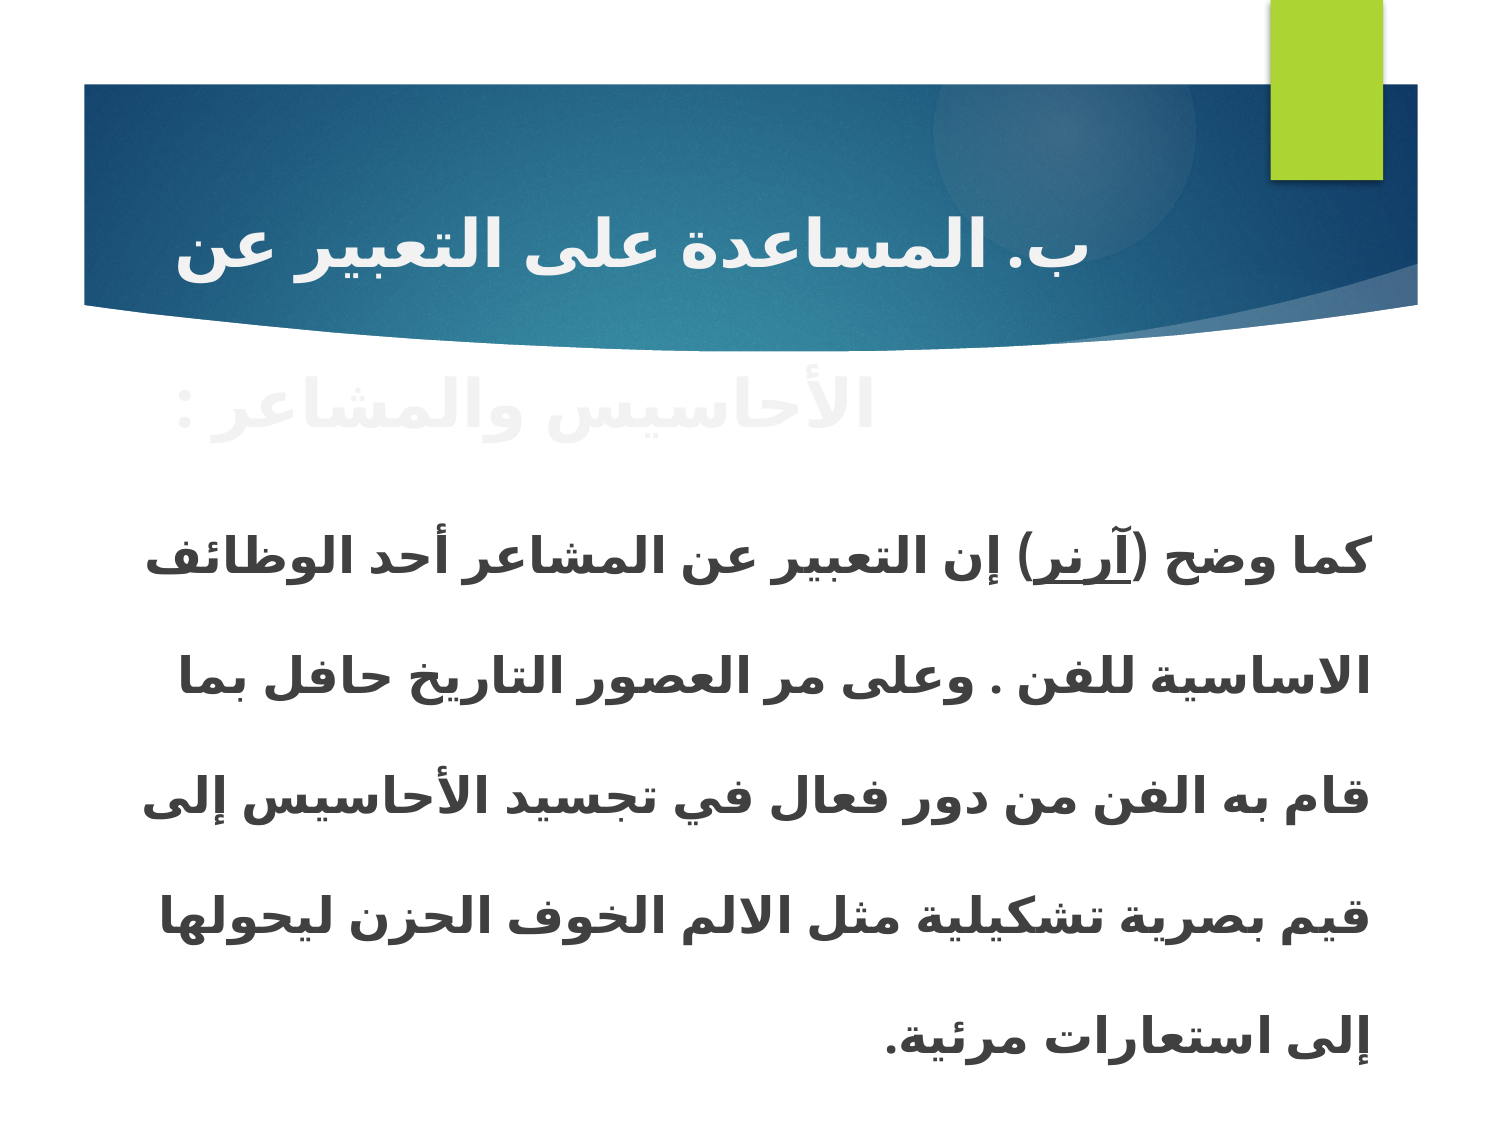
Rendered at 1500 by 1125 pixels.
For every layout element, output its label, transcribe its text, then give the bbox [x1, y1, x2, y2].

text_box ب. المساعدة على التعبير عن الأحاسيس والمشاعر : [159, 113, 1317, 449]
list كما وضح (آرنر) إن التعبير عن المشاعر أحد الوظائف الاساسية للفن . وعلى مر العصور التاريخ حافل بما قام به الفن من دور فعال في تجسيد الأحاسيس إلى قيم بصرية تشكيلية مثل الالم الخوف الحزن ليحولها إلى استعارات مرئية. [88, 456, 1388, 1036]
